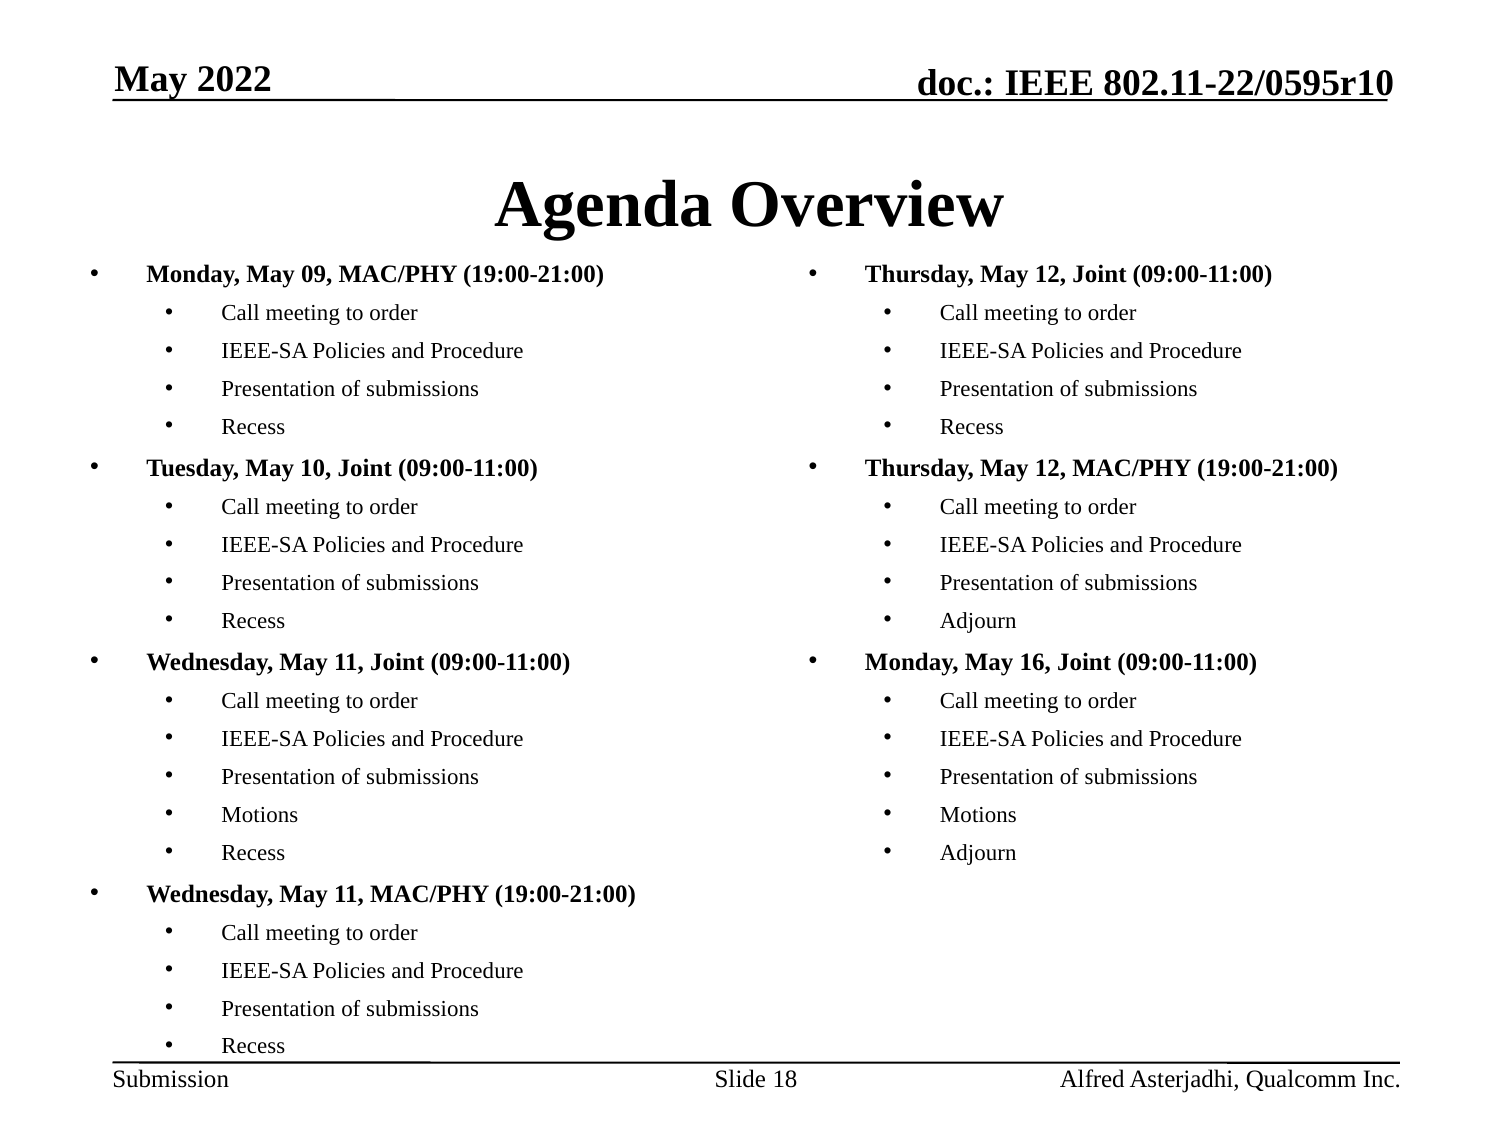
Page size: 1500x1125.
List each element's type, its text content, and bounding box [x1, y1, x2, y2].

list Monday, May 09, MAC/PHY (19:00-21:00) Call meeting to order IEEE-SA Policies and Procedure Presentation of submissions Recess Tuesday, May 10, Joint (09:00-11:00) Call meeting to order IEEE-SA Policies and Procedure Presentation of submissions Recess Wednesday, May 11, Joint (09:00-11:00) Call meeting to order IEEE-SA Policies and Procedure Presentation of submissions Motions Recess Wednesday, May 11, MAC/PHY (19:00-21:00) Call meeting to order IEEE-SA Policies and Procedure Presentation of submissions Recess [74, 249, 793, 1063]
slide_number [114, 54, 423, 100]
slide_number Slide 18 [712, 1061, 800, 1123]
text_box Thursday, May 12, Joint (09:00-11:00) Call meeting to order IEEE-SA Policies and Procedure Presentation of submissions Recess Thursday, May 12, MAC/PHY (19:00-21:00) Call meeting to order IEEE-SA Policies and Procedure Presentation of submissions Adjourn Monday, May 16, Joint (09:00-11:00) Call meeting to order IEEE-SA Policies and Procedure Presentation of submissions Motions Adjourn [793, 249, 1488, 1063]
footer Alfred Asterjadhi, Qualcomm Inc. [878, 1063, 1402, 1093]
title Agenda Overview [112, 112, 1388, 249]
